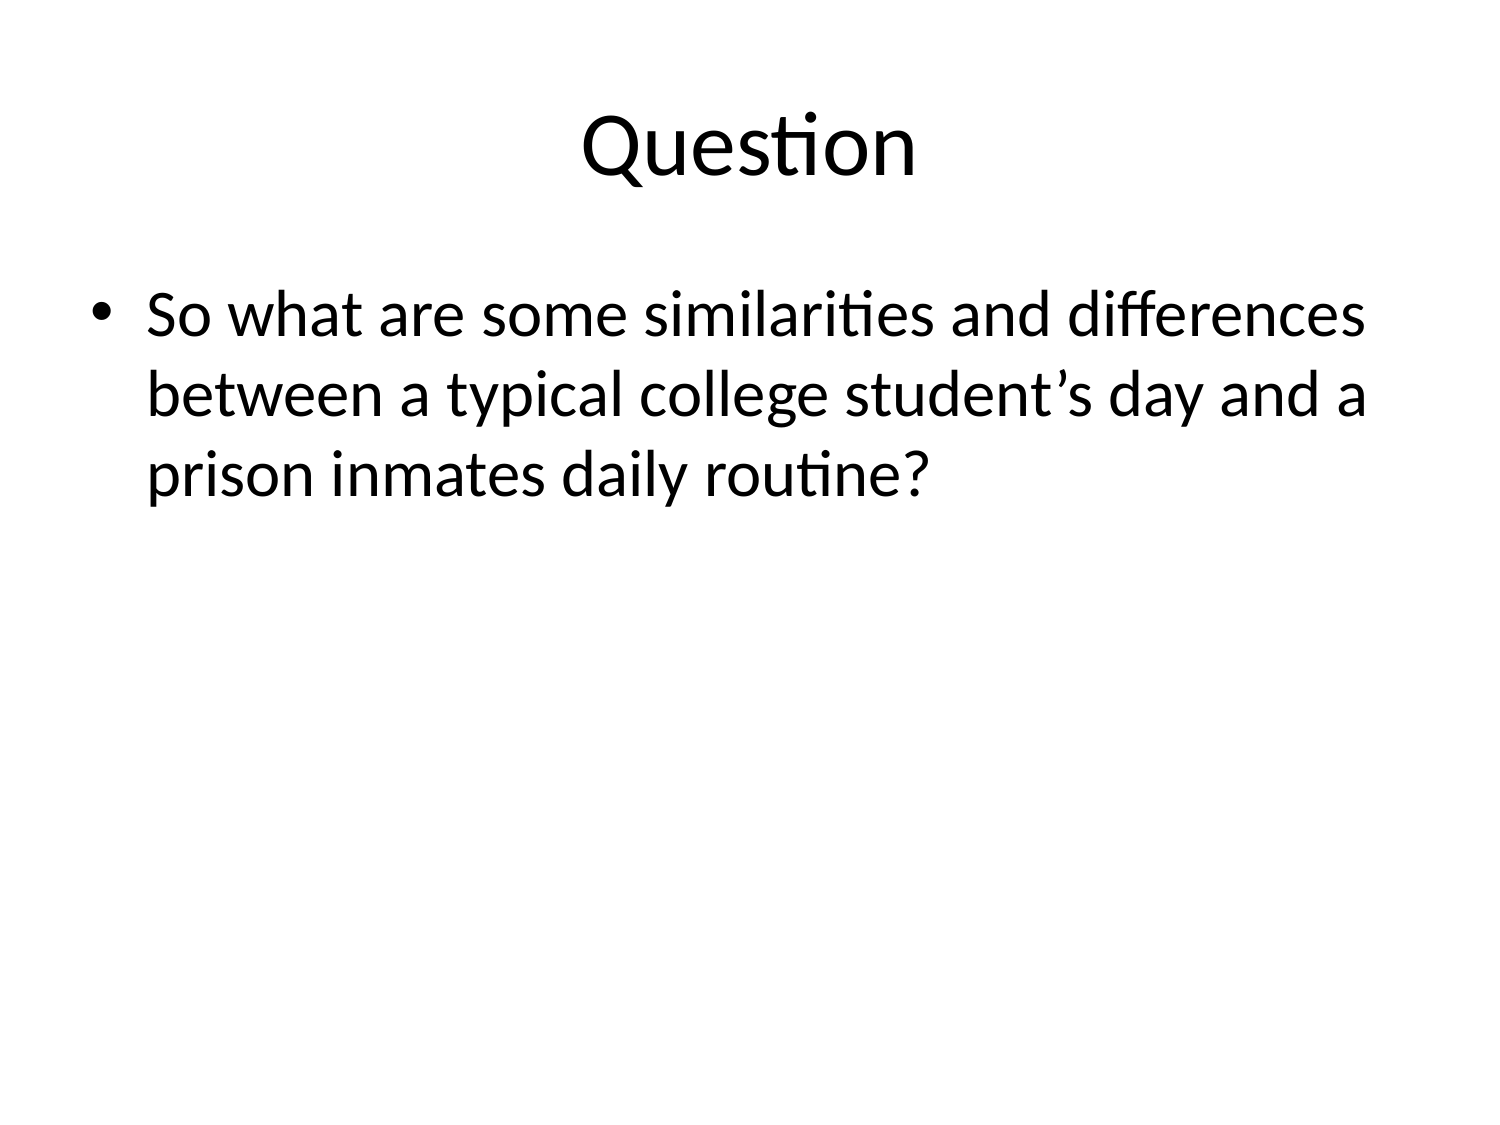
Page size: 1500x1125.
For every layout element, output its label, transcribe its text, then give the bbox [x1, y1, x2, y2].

title Question [75, 45, 1425, 233]
list So what are some similarities and differences between a typical college student’s day and a prison inmates daily routine? [75, 262, 1425, 1005]
